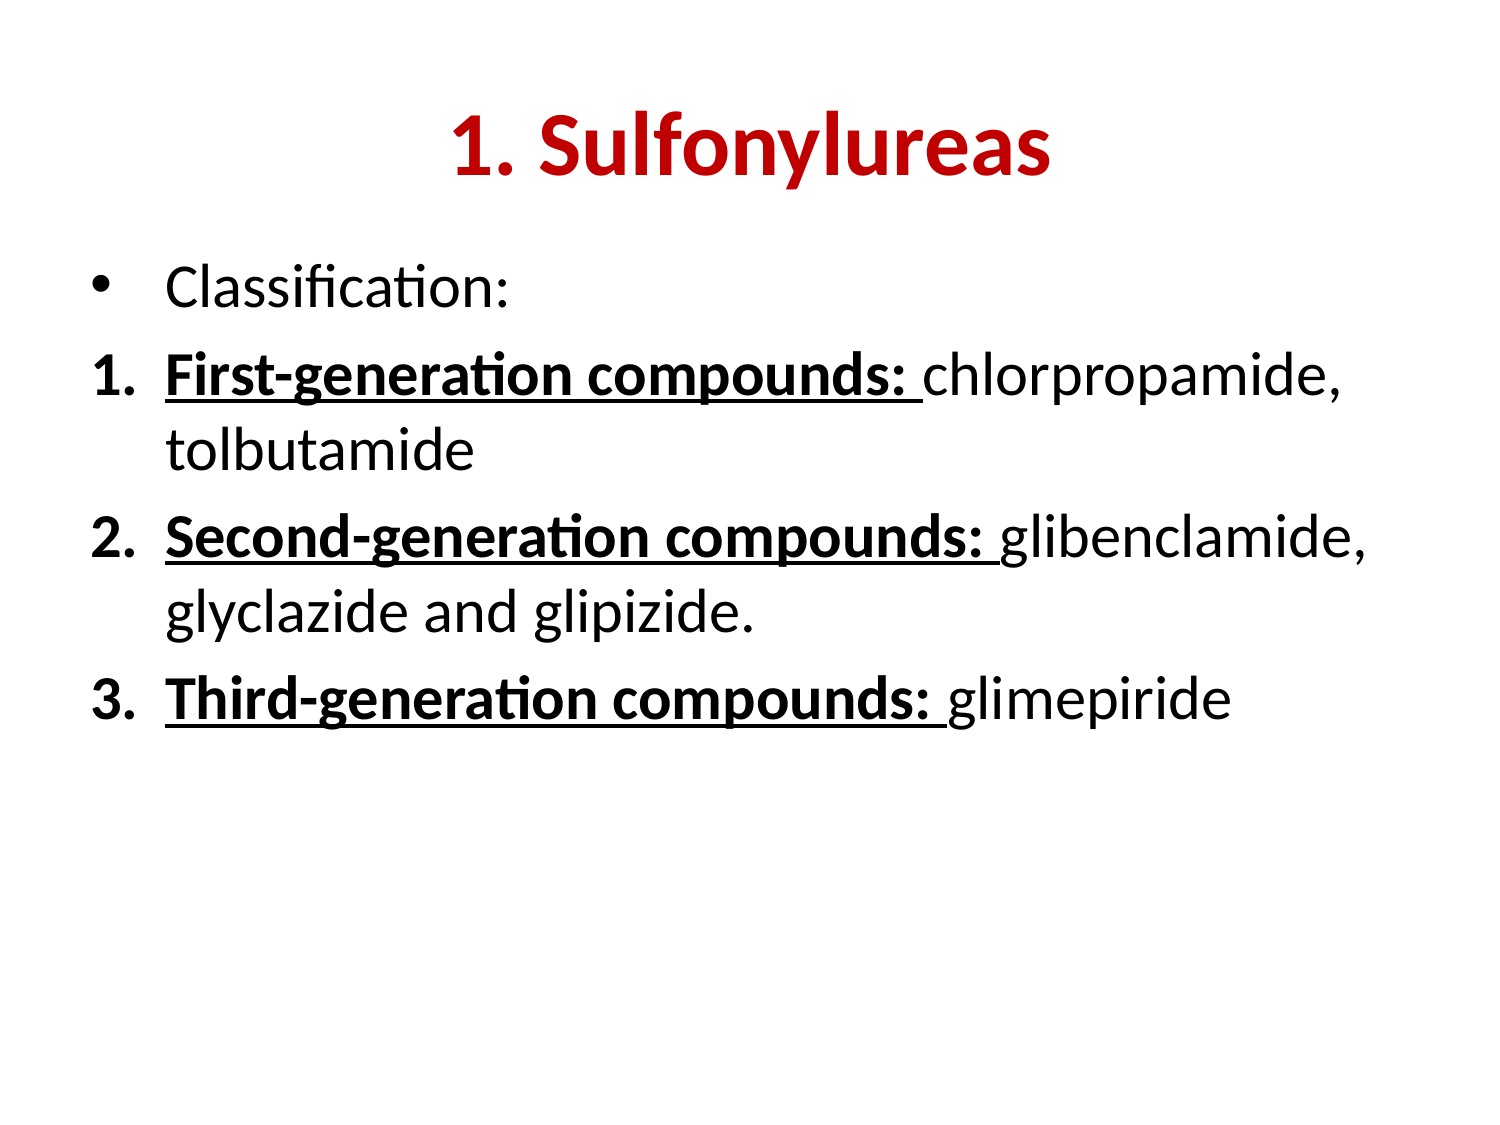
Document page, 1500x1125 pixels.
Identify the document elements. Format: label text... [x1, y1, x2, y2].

list Classification: First-generation compounds: chlorpropamide, tolbutamide Second-generation compounds: glibenclamide, glyclazide and glipizide. Third-generation compounds: glimepiride [75, 237, 1425, 1075]
title 1. Sulfonylureas [75, 45, 1425, 233]
